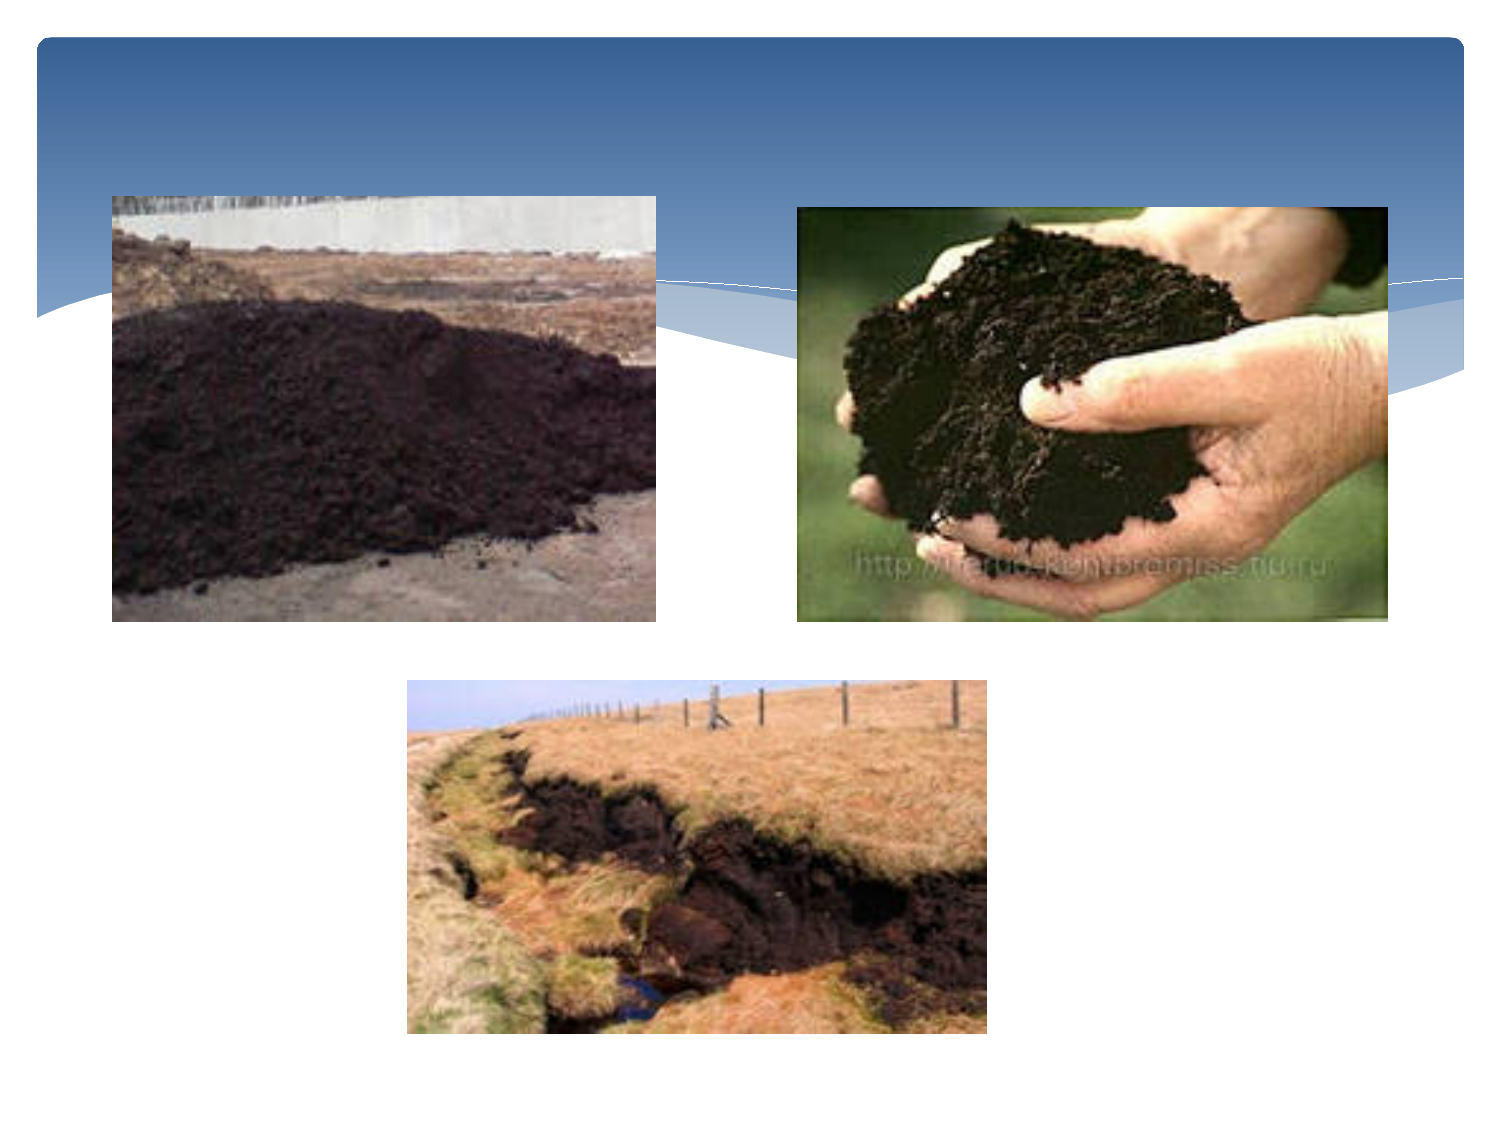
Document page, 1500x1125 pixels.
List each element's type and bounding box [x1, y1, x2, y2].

picture [111, 196, 656, 622]
picture [407, 680, 987, 1034]
picture [796, 207, 1388, 622]
